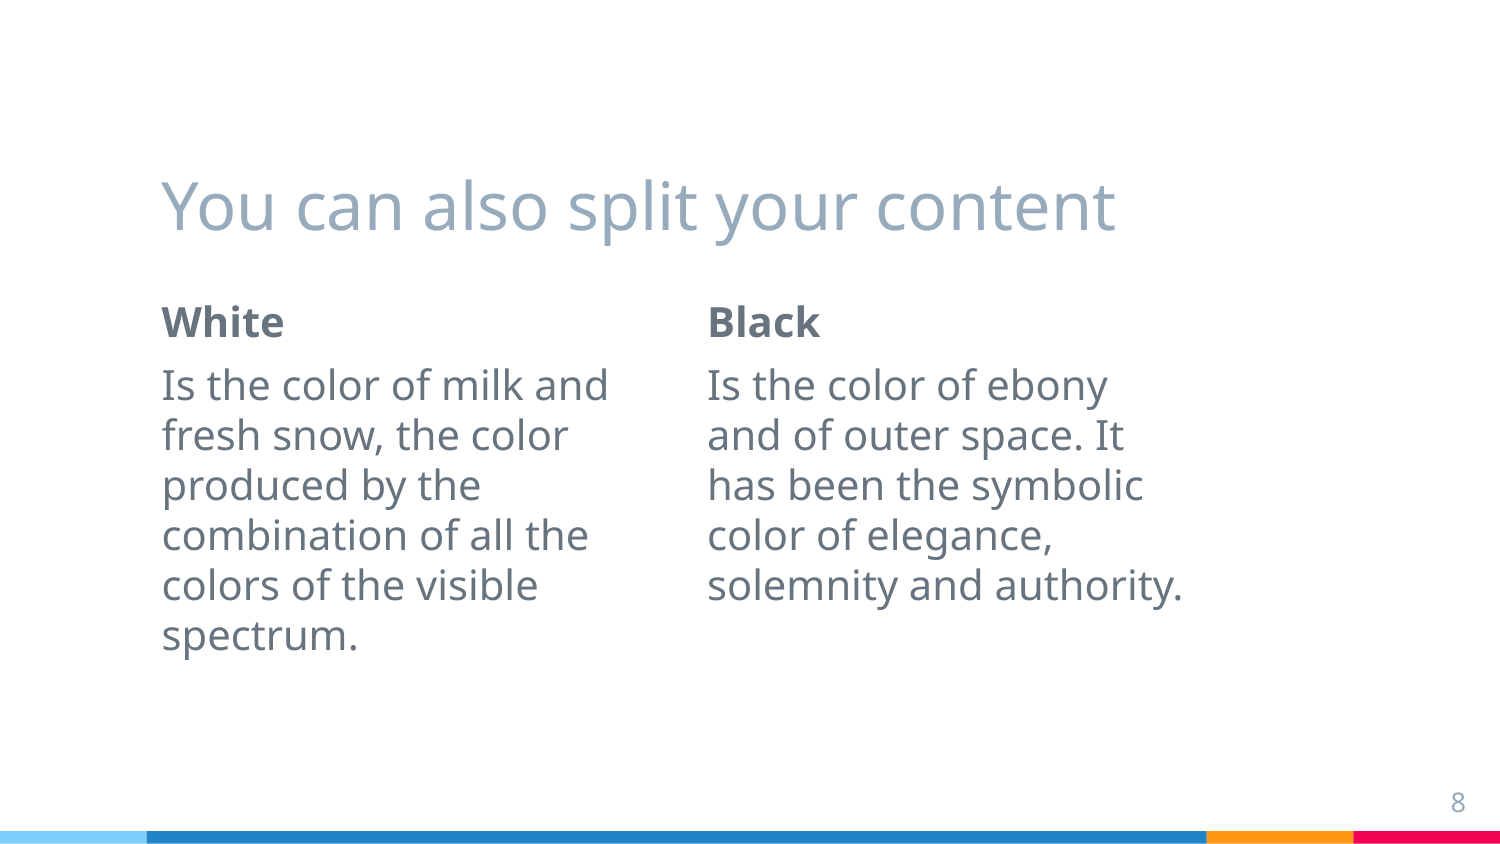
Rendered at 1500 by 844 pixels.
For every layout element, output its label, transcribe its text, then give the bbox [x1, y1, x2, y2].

slide_number 8 [1391, 770, 1482, 822]
title You can also split your content [146, 118, 1207, 259]
list White Is the color of milk and fresh snow, the color produced by the combination of all the colors of the visible spectrum. [146, 281, 662, 562]
list Black Is the color of ebony and of outer space. It has been the symbolic color of elegance, solemnity and authority. [692, 281, 1207, 562]
